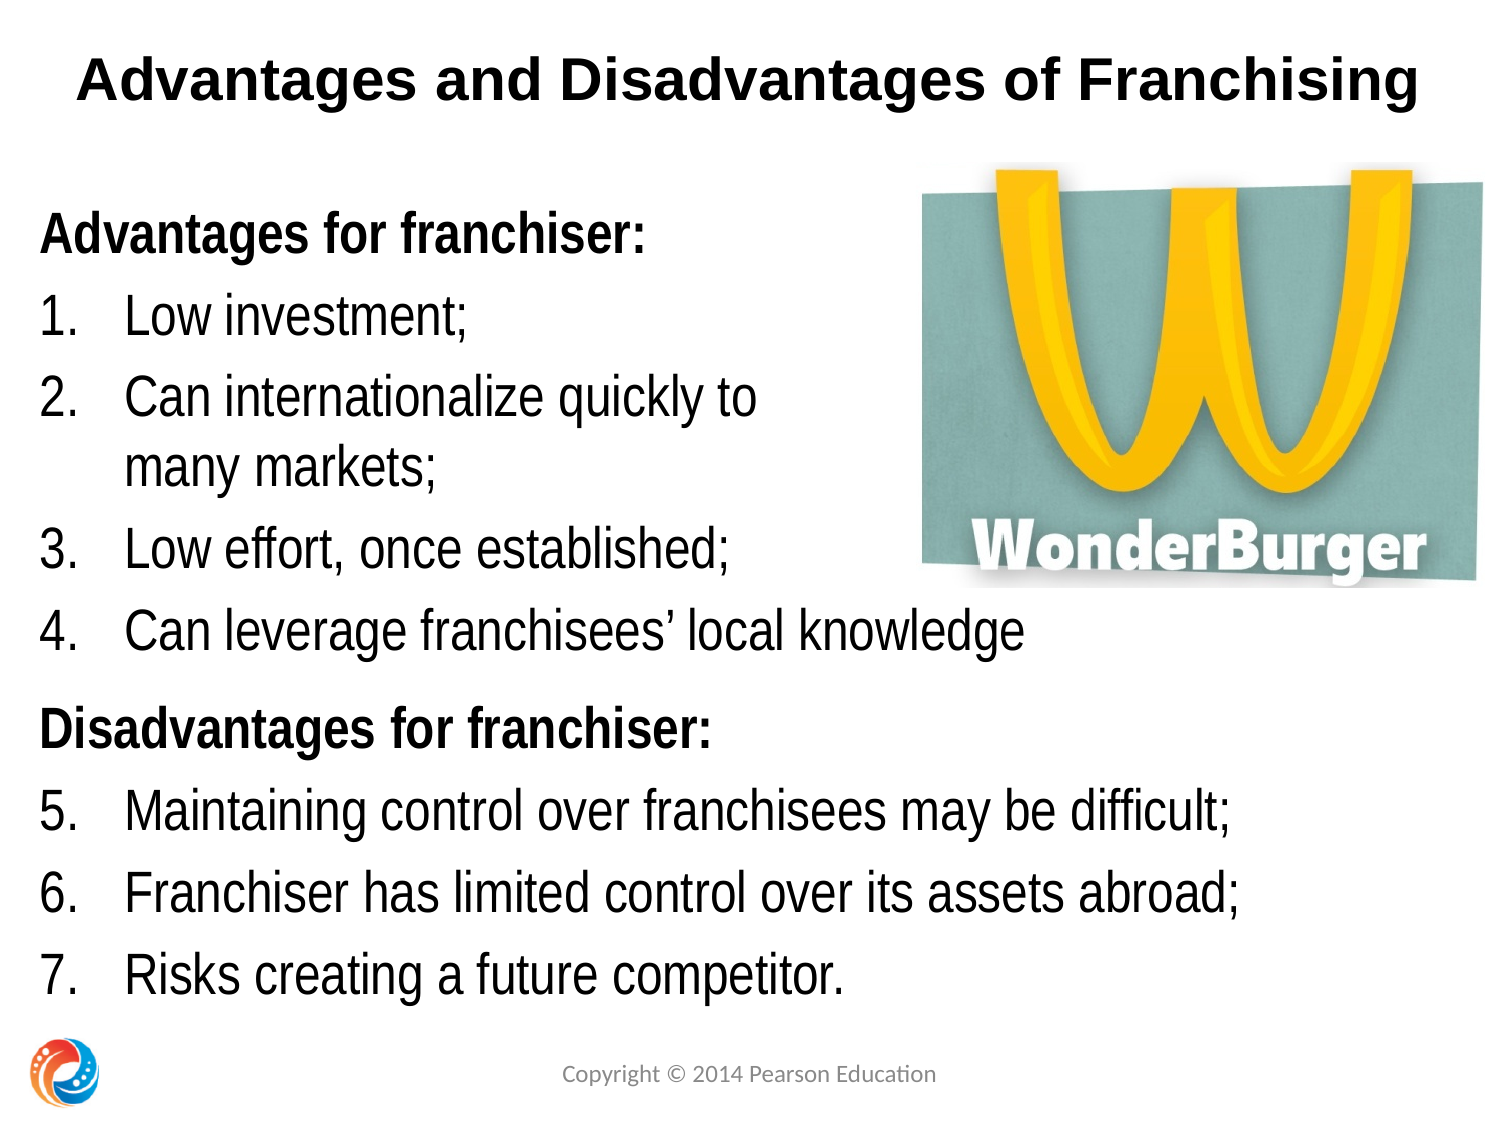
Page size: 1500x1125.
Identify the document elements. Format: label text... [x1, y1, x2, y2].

picture [912, 162, 1498, 588]
picture [23, 1032, 105, 1111]
title Advantages and Disadvantages of Franchising [29, 6, 1468, 145]
footer Copyright © 2014 Pearson Education [512, 1042, 988, 1103]
text_box Advantages for franchiser: Low investment; Can internationalize quickly to many markets; Low effort, once established; Can leverage franchisees’ local knowledge Disadvantages for franchiser: Maintaining control over franchisees may be difficult; Franchiser has limited control over its assets abroad; Risks creating a future competitor. [24, 187, 1463, 967]
